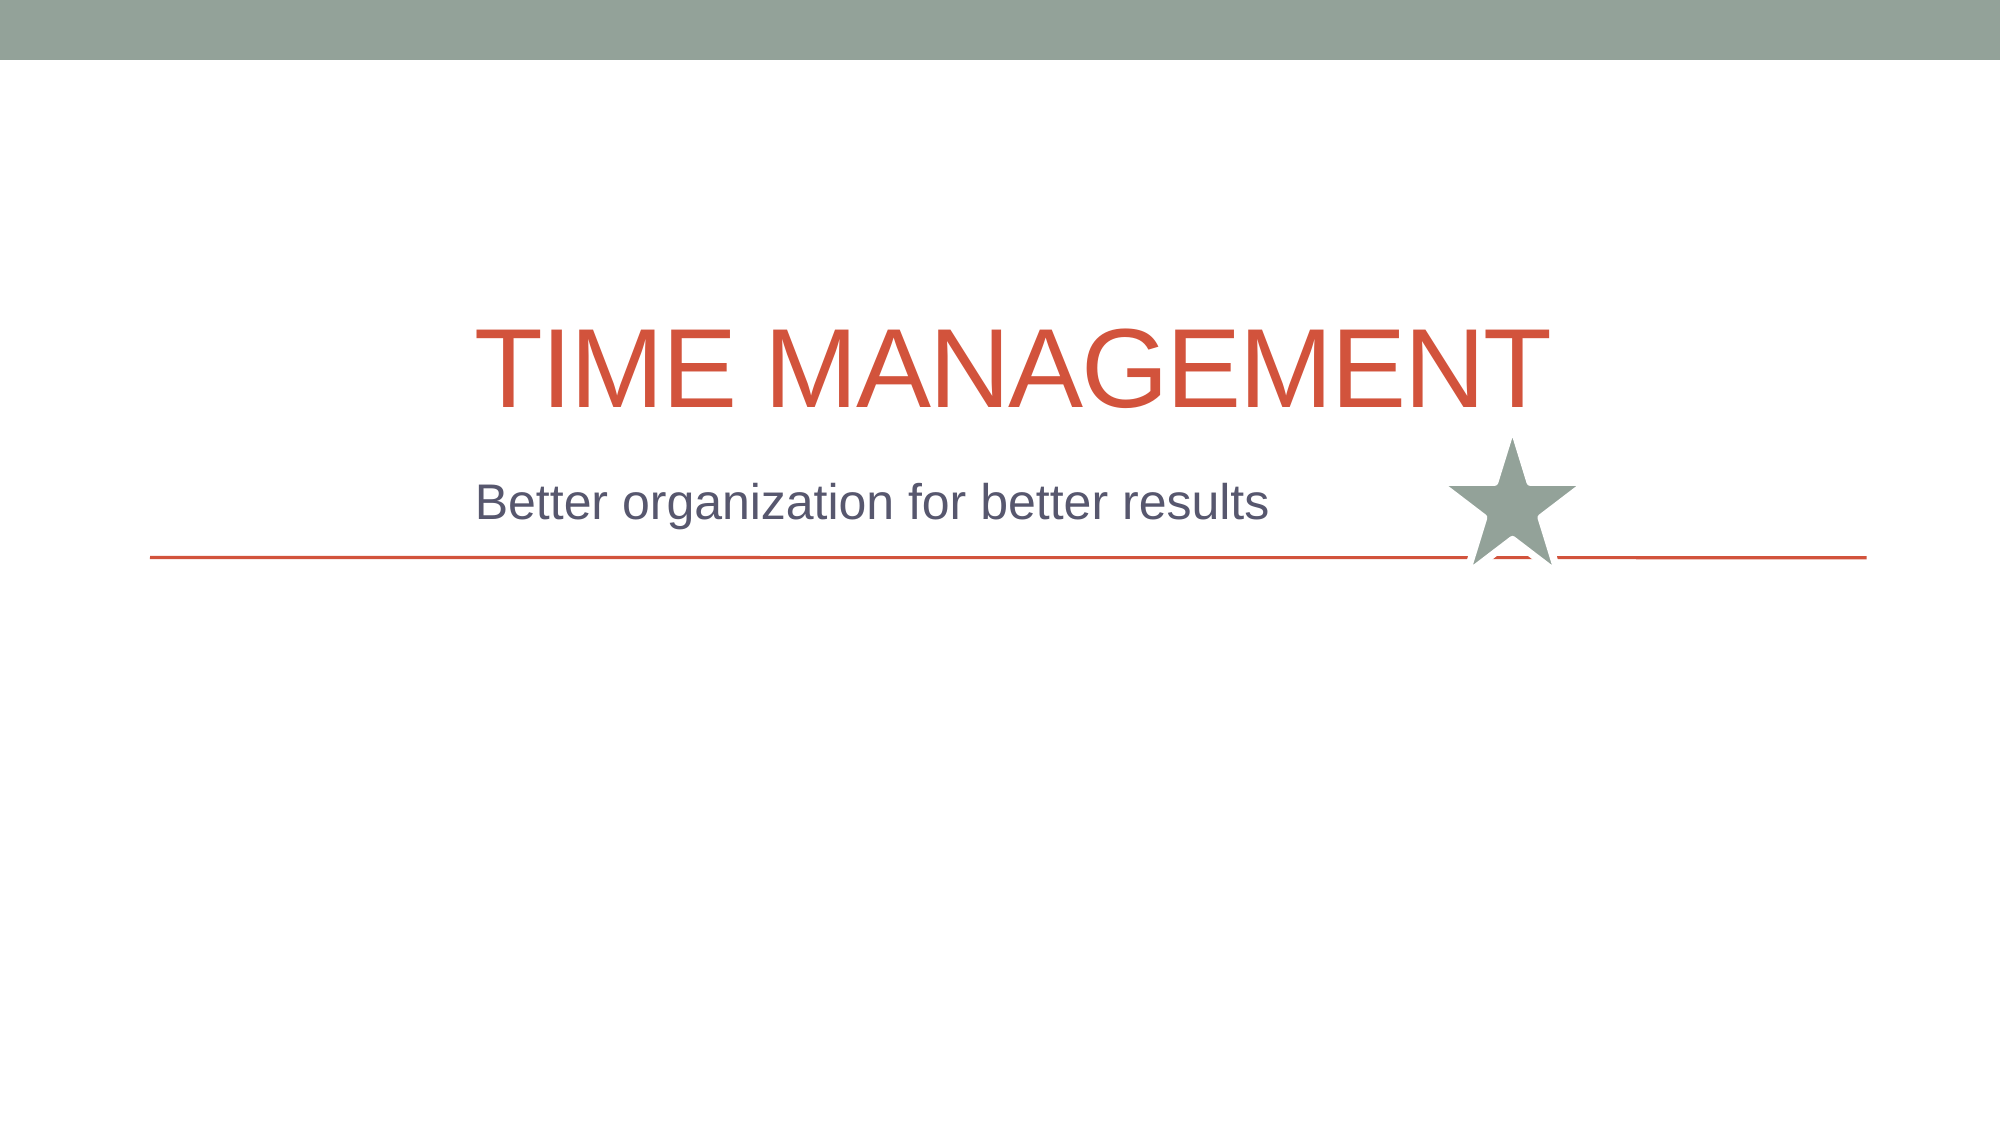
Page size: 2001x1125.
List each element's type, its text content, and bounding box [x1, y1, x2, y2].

text_box [1433, 421, 1591, 579]
title Time Management [459, 262, 1623, 438]
subtitle Better organization for better results [459, 462, 1323, 650]
